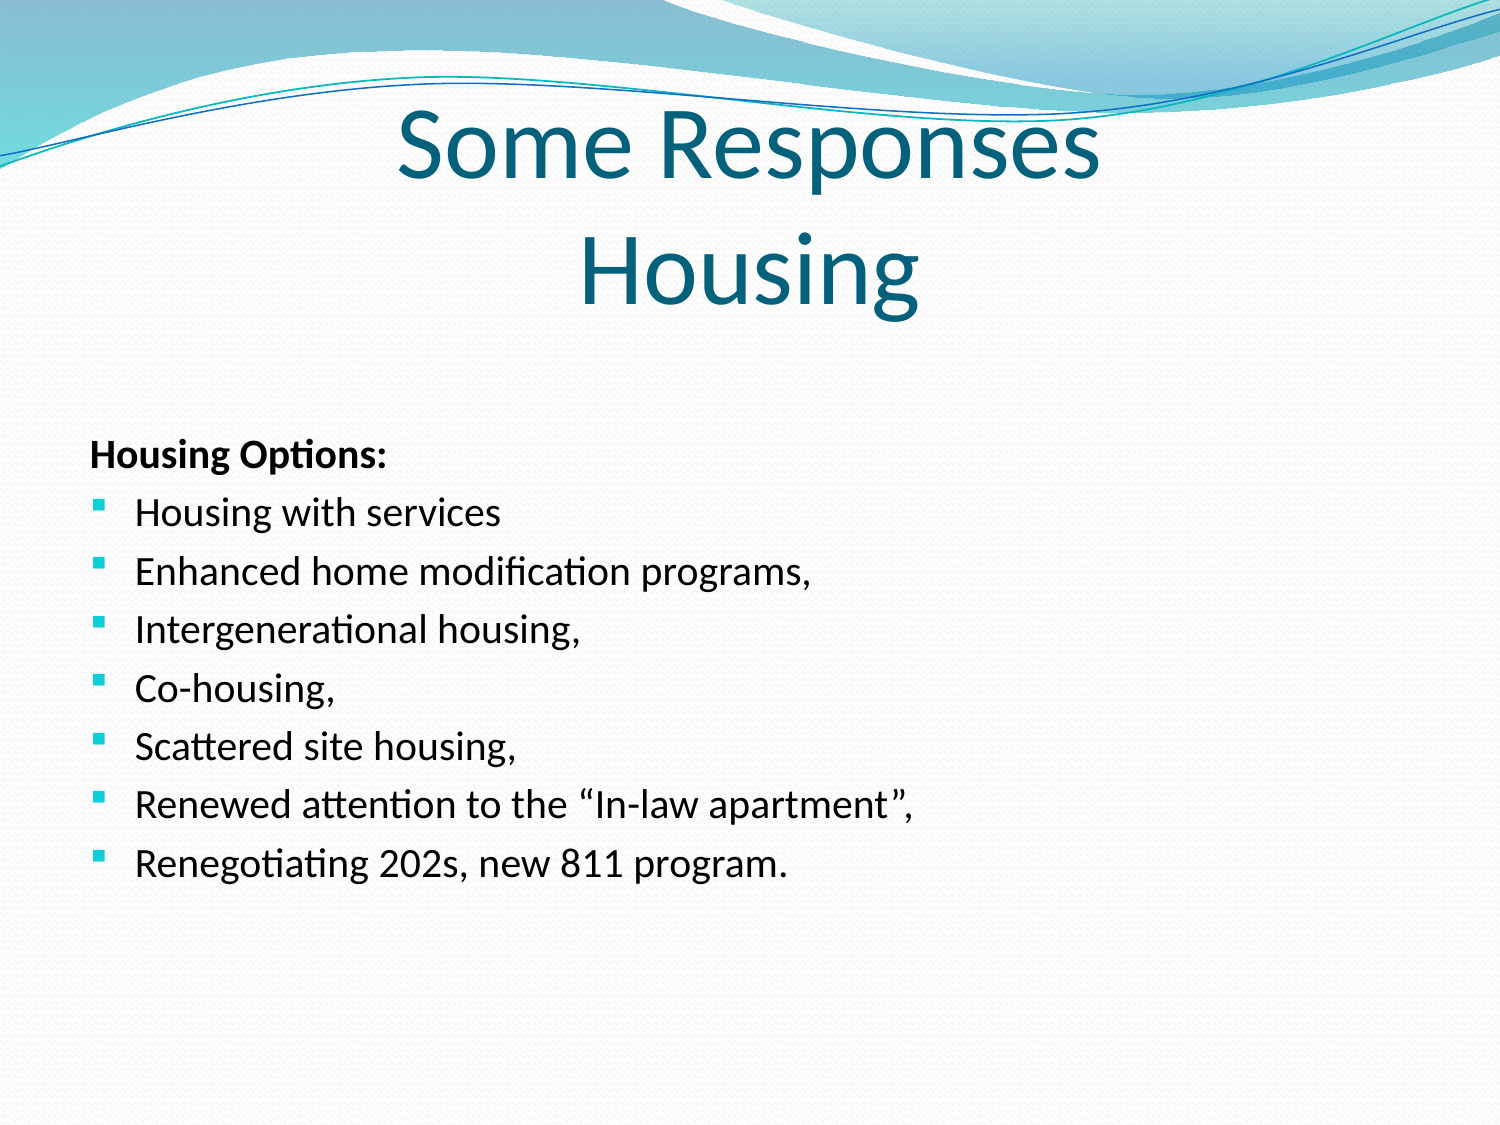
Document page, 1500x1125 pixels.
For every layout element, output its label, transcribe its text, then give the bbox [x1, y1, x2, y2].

title Some Responses Housing [75, 24, 1425, 287]
list Housing Options: Housing with services Enhanced home modification programs, Intergenerational housing, Co-housing, Scattered site housing, Renewed attention to the “In-law apartment”, Renegotiating 202s, new 811 program. [75, 287, 1425, 1005]
